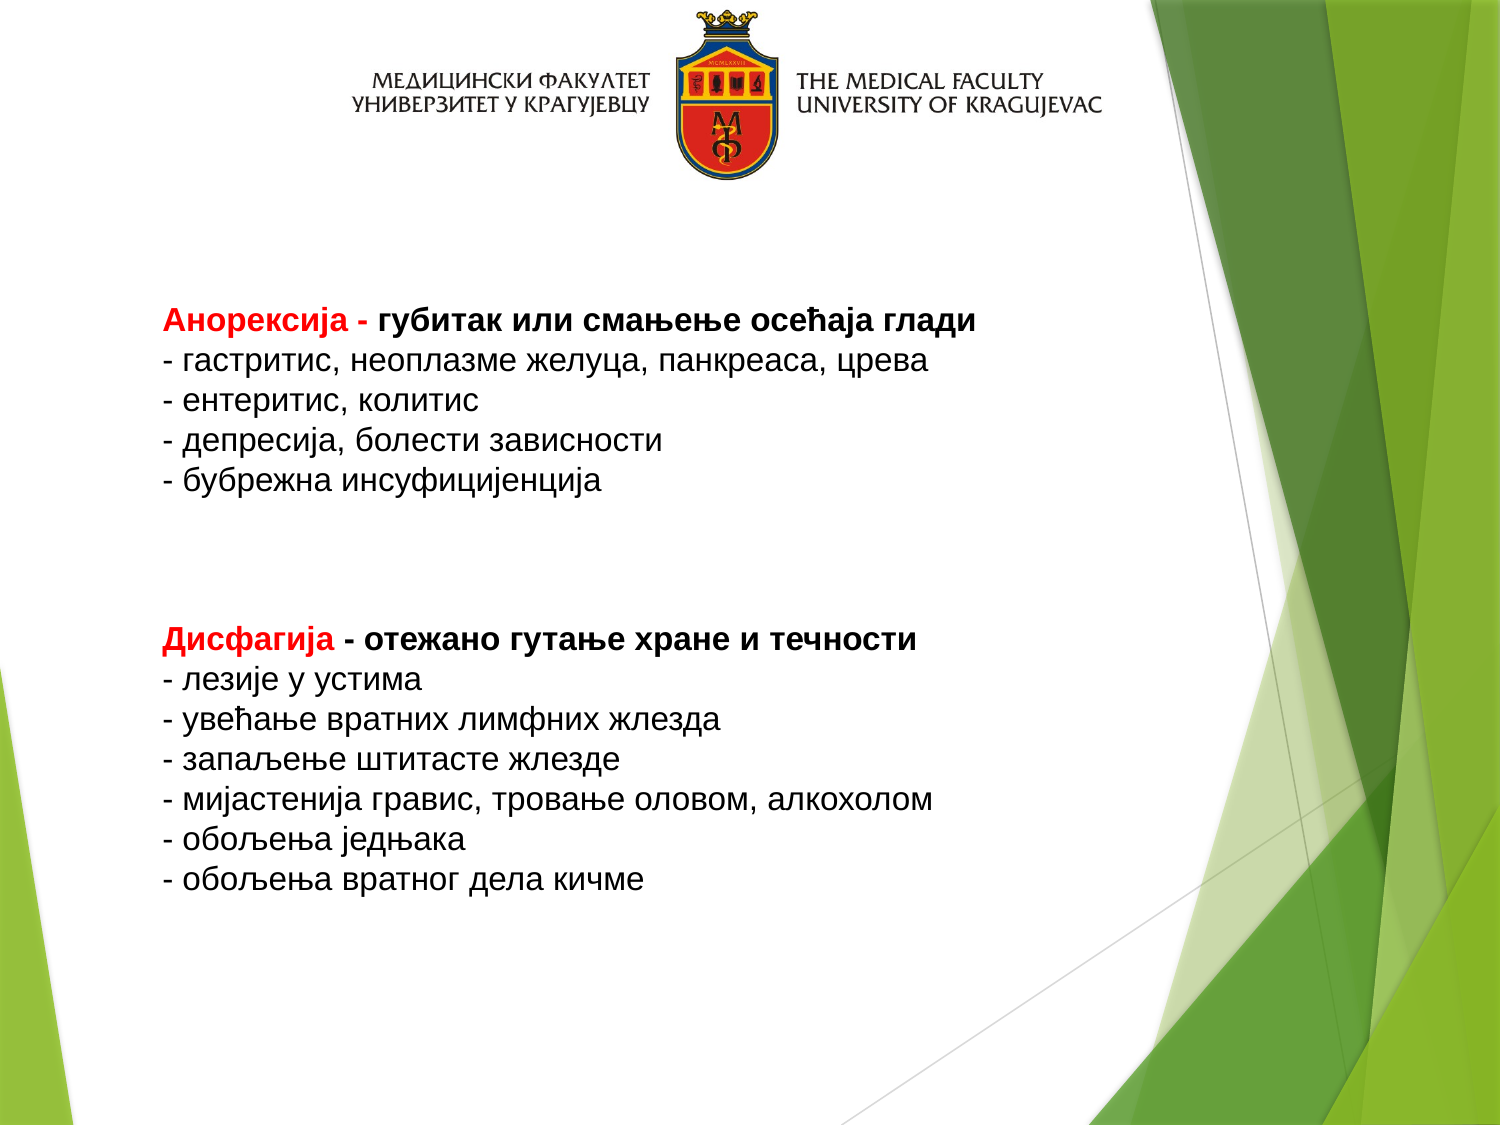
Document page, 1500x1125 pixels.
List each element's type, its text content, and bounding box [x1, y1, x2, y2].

picture [328, 0, 1125, 191]
text_box Анорексија - губитак или смањење осећаја глади - гастритис, неоплазме желуца, панкреаса, црева - ентеритис, колитис - депресија, болести зависности - бубрежна инсуфицијенција Дисфагија - отежано гутање хране и течности - лезије у устима - увећање вратних лимфних жлезда - запаљење штитасте жлезде - мијастенија гравис, тровање оловом, алкохолом - обољења једњака - обољења вратног дела кичме [147, 290, 1320, 945]
